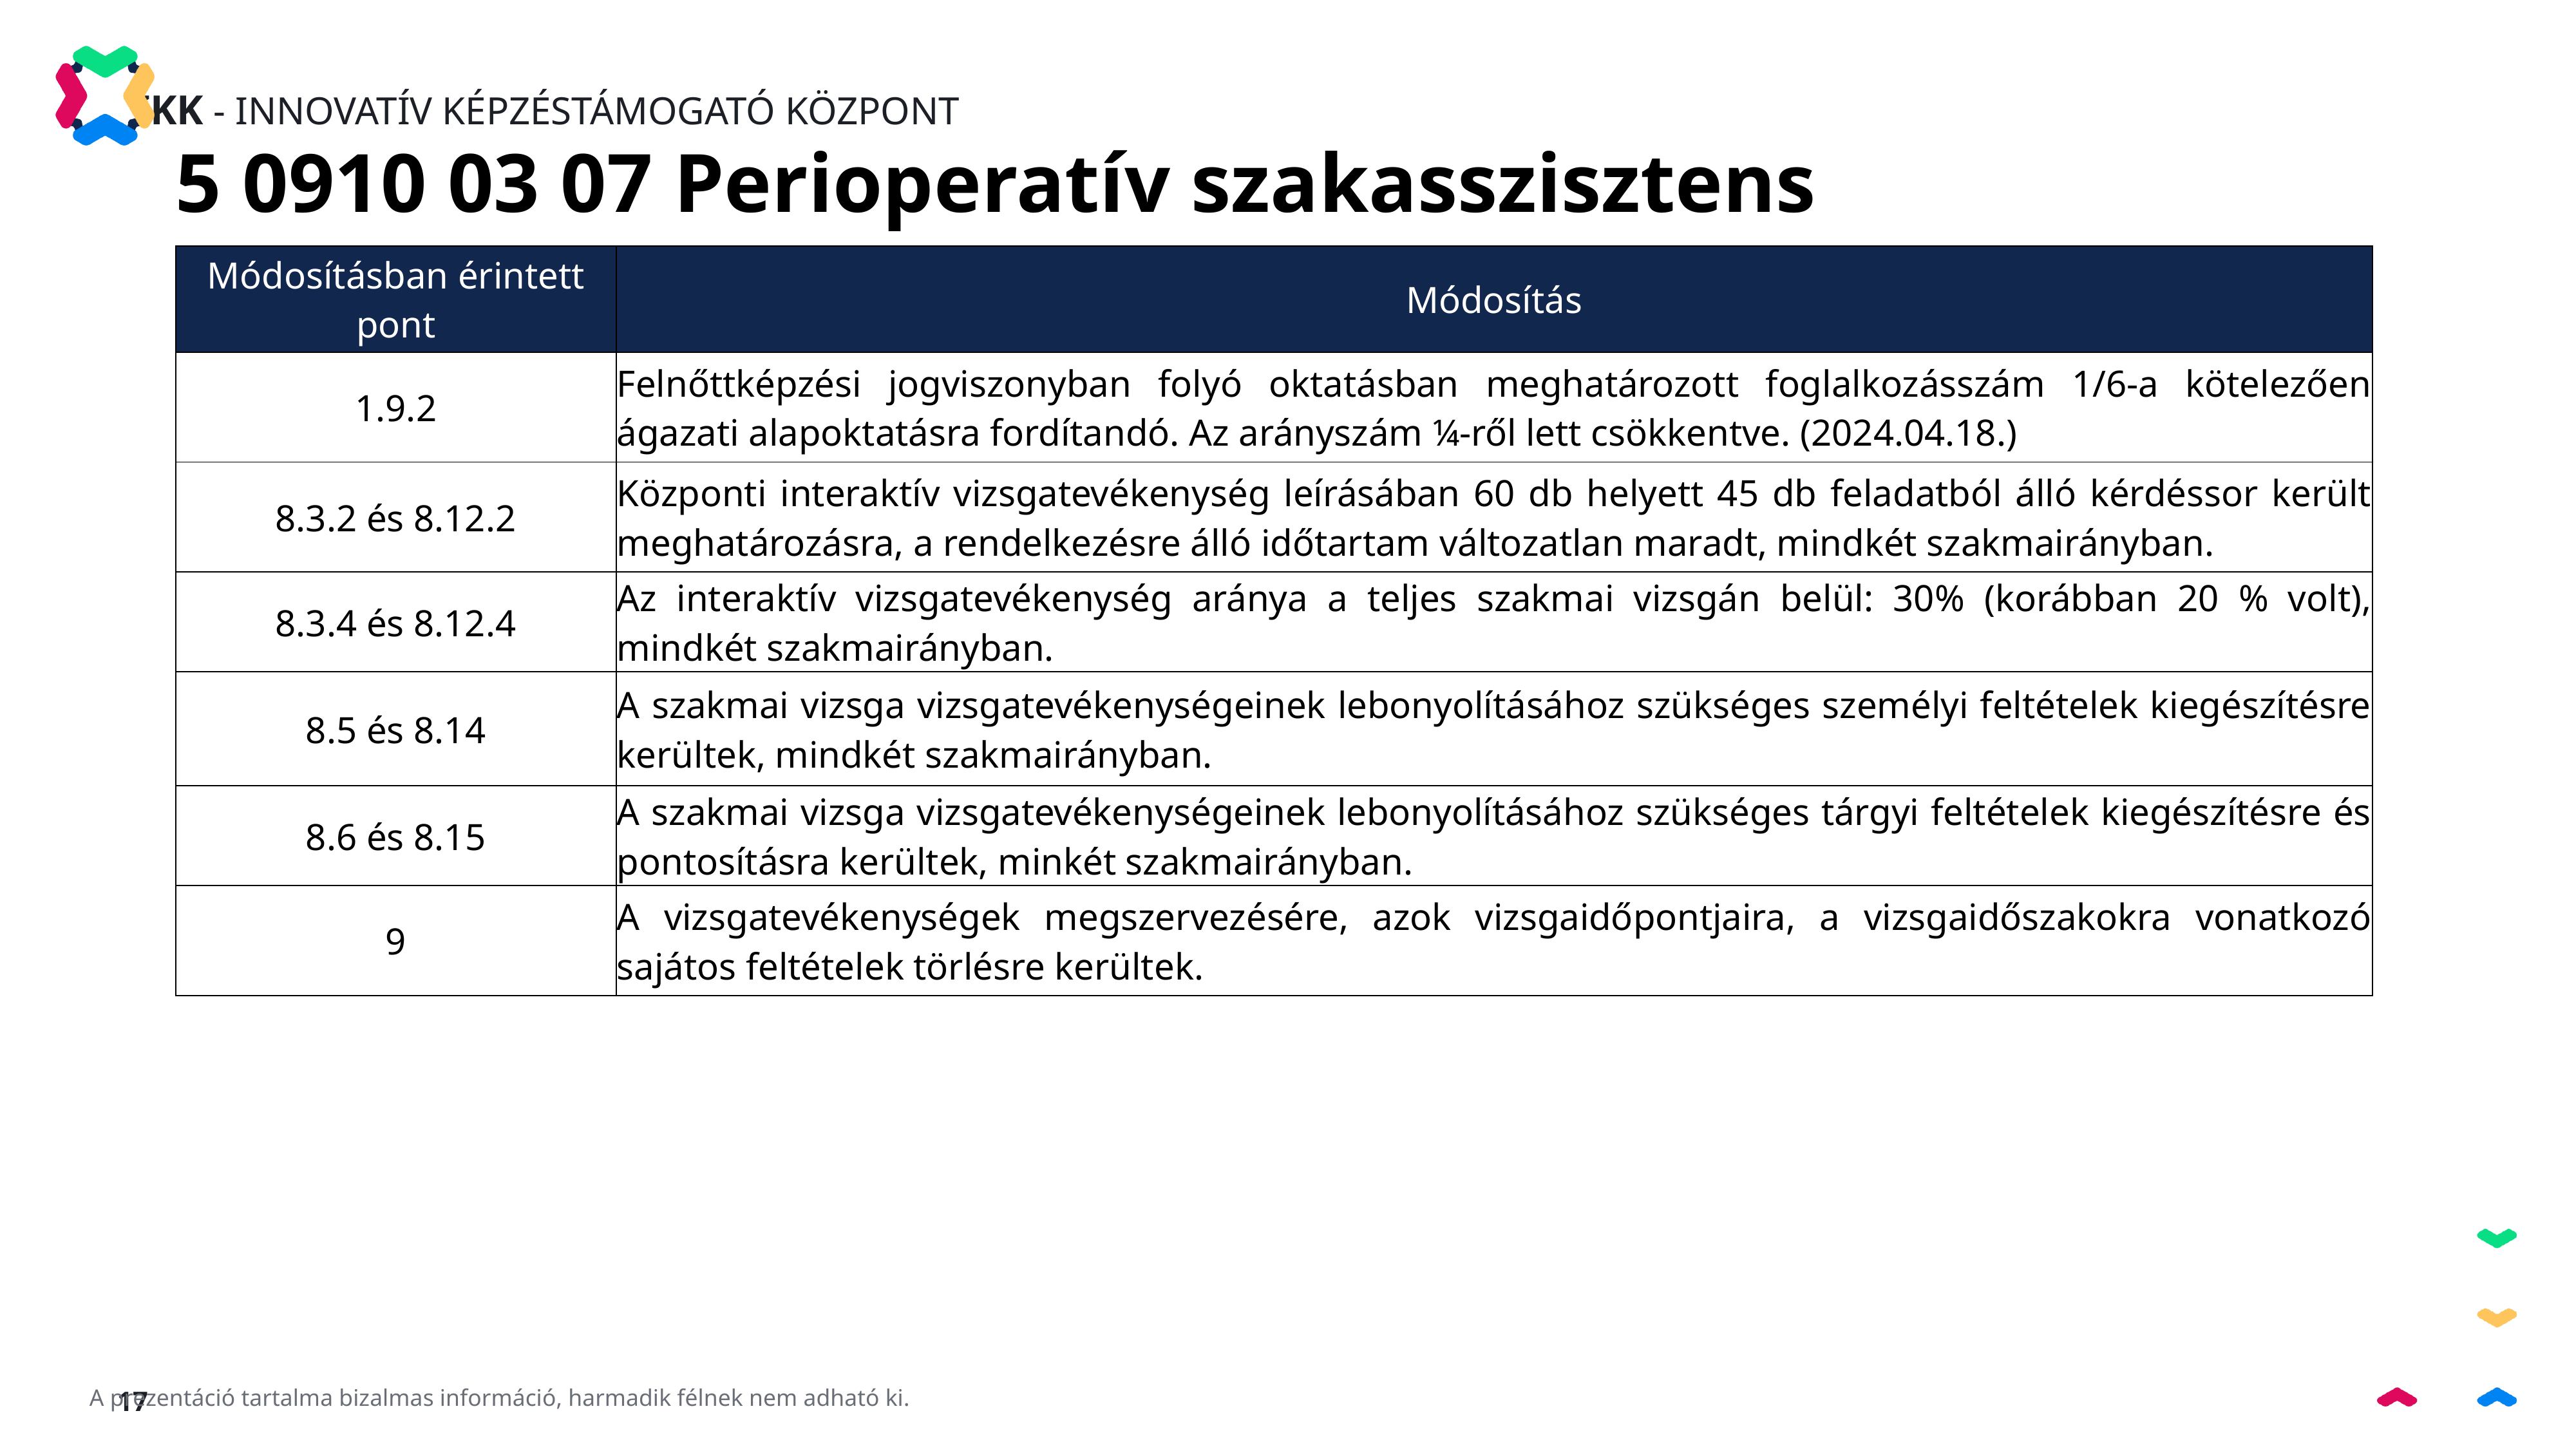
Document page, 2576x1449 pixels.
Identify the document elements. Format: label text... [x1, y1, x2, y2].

table_cell A szakmai vizsga vizsgatevékenységeinek lebonyolításához szükséges személyi feltételek kiegészítésre kerültek, mindkét szakmairányban. [617, 672, 2372, 785]
table_cell A szakmai vizsga vizsgatevékenységeinek lebonyolításához szükséges tárgyi feltételek kiegészítésre és pontosításra kerültek, minkét szakmairányban. [617, 786, 2372, 885]
picture [2377, 1229, 2517, 1406]
table_cell 8.6 és 8.15 [176, 786, 616, 885]
picture [55, 46, 155, 146]
table_cell 9 [176, 886, 616, 995]
table_cell Az interaktív vizsgatevékenység aránya a teljes szakmai vizsgán belül: 30% (korábban 20 % volt), mindkét szakmairányban. [617, 573, 2372, 671]
table_cell Felnőttképzési jogviszonyban folyó oktatásban meghatározott foglalkozásszám 1/6-a kötelezően ágazati alapoktatásra fordítandó. Az arányszám ¼-ről lett csökkentve. (2024.04.18.) [617, 353, 2372, 462]
list 5 0910 03 07 Perioperatív szakasszisztens [175, 131, 2184, 209]
table_cell Központi interaktív vizsgatevékenység leírásában 60 db helyett 45 db feladatból álló kérdéssor került meghatározásra, a rendelkezésre álló időtartam változatlan maradt, mindkét szakmairányban. [617, 462, 2372, 571]
table_cell 1.9.2 [176, 353, 616, 462]
table_cell 8.3.4 és 8.12.4 [176, 573, 616, 671]
table_header Módosításban érintett pont [176, 247, 616, 352]
table_cell 8.3.2 és 8.12.2 [176, 462, 616, 571]
table_cell A vizsgatevékenységek megszervezésére, azok vizsgaidőpontjaira, a vizsgaidőszakokra vonatkozó sajátos feltételek törlésre kerültek. [617, 886, 2372, 995]
table_header Módosítás [617, 247, 2372, 352]
table_cell 8.5 és 8.14 [176, 672, 616, 785]
